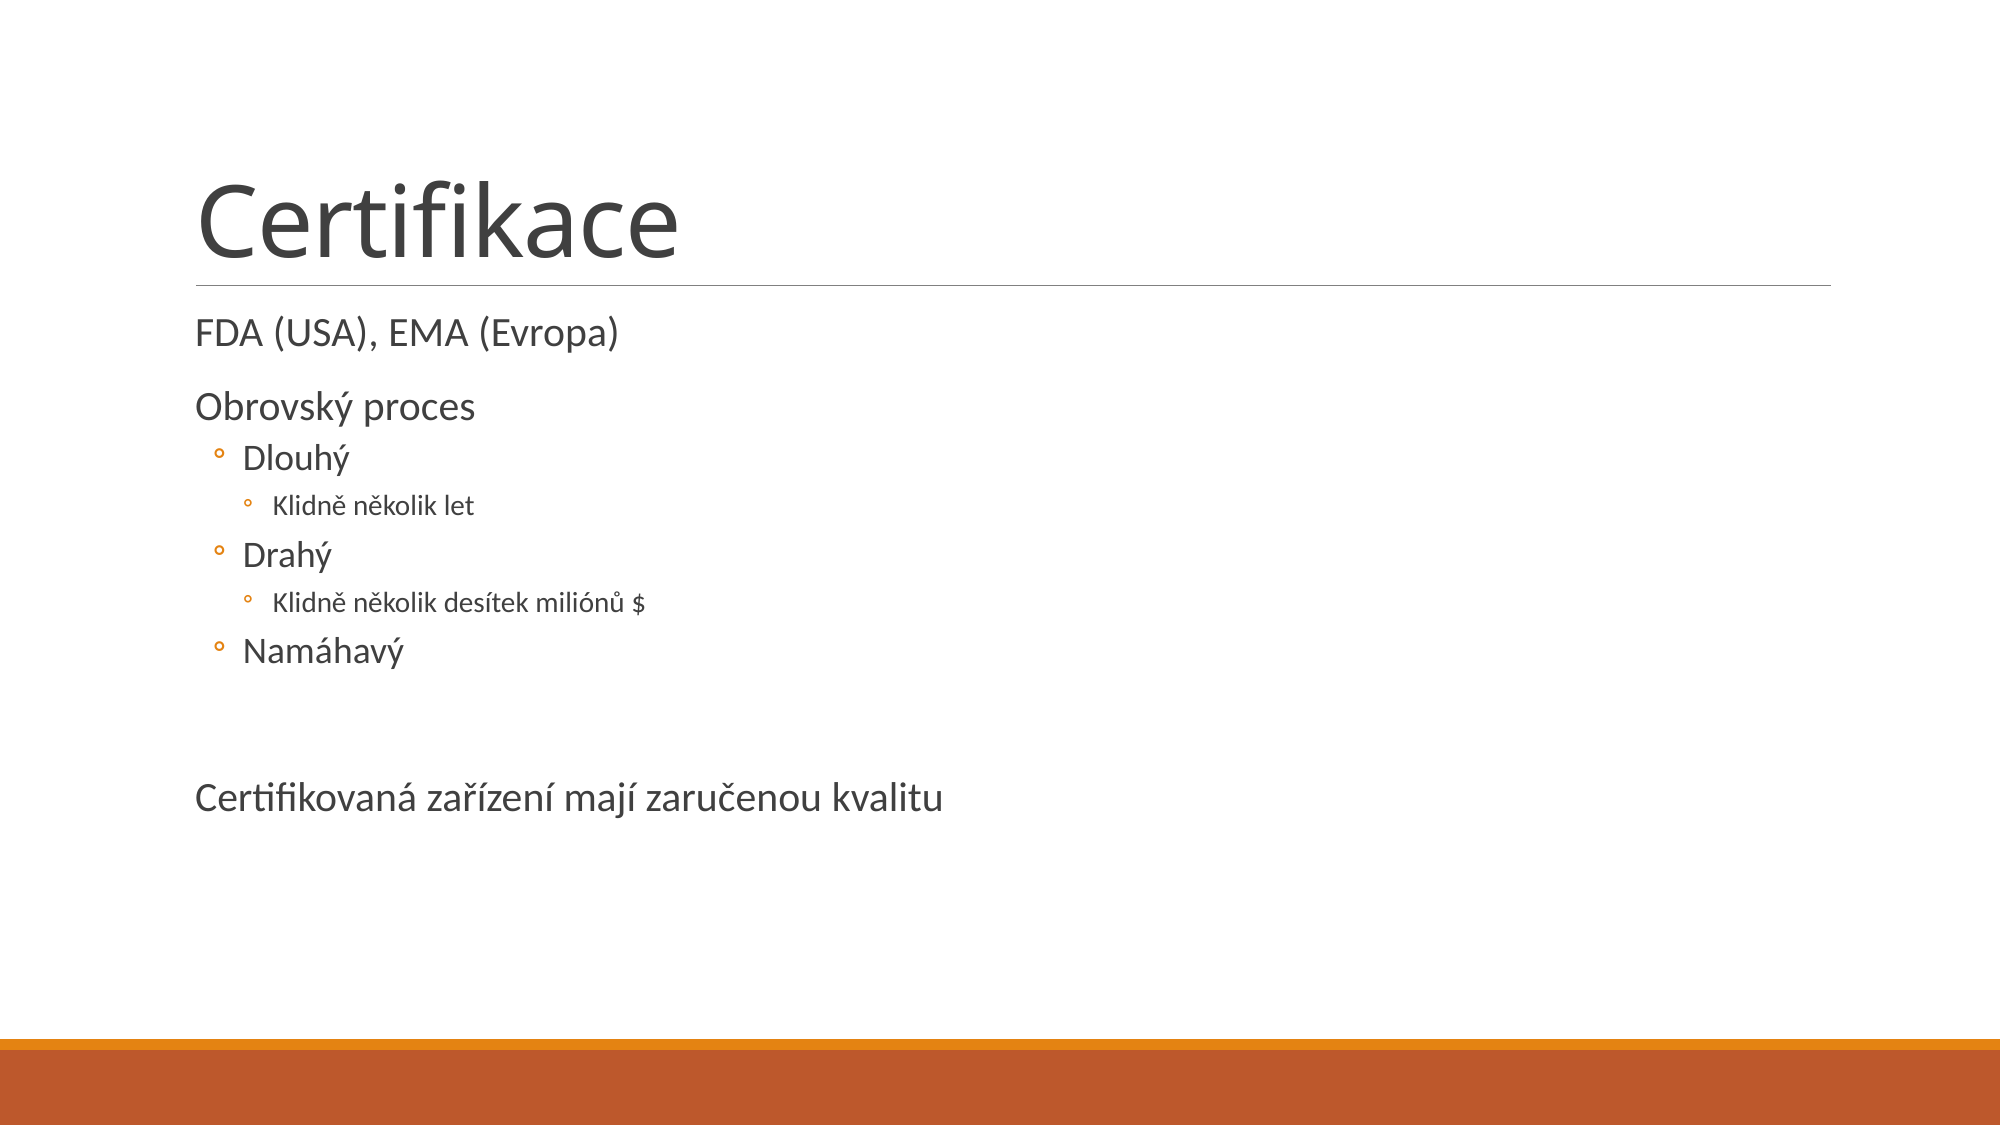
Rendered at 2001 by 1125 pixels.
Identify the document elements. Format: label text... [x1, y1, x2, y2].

title Certifikace [180, 47, 1830, 285]
list FDA (USA), EMA (Evropa) Obrovský proces Dlouhý Klidně několik let Drahý Klidně několik desítek miliónů $ Namáhavý Certifikovaná zařízení mají zaručenou kvalitu [180, 302, 1830, 963]
